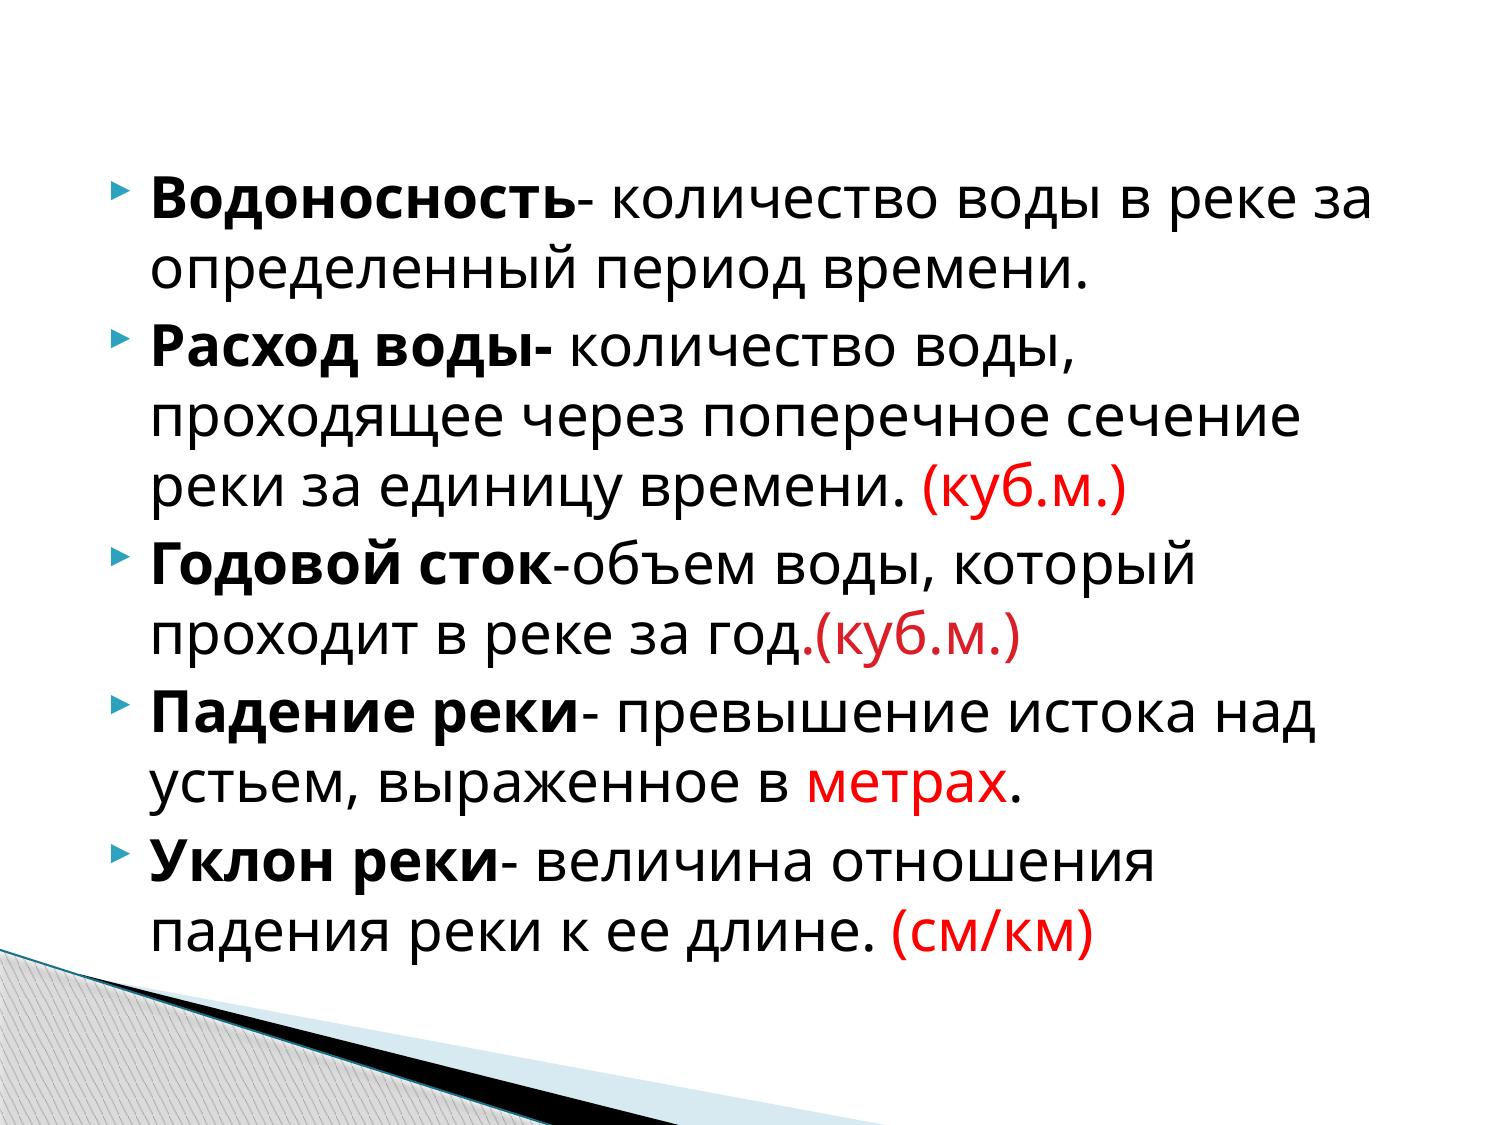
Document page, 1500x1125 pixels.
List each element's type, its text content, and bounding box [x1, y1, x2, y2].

list Водоносность- количество воды в реке за определенный период времени. Расход воды- количество воды, проходящее через поперечное сечение реки за единицу времени. (куб.м.) Годовой сток-объем воды, который проходит в реке за год.(куб.м.) Падение реки- превышение истока над устьем, выраженное в метрах. Уклон реки- величина отношения падения реки к ее длине. (см/км) [75, 152, 1425, 986]
